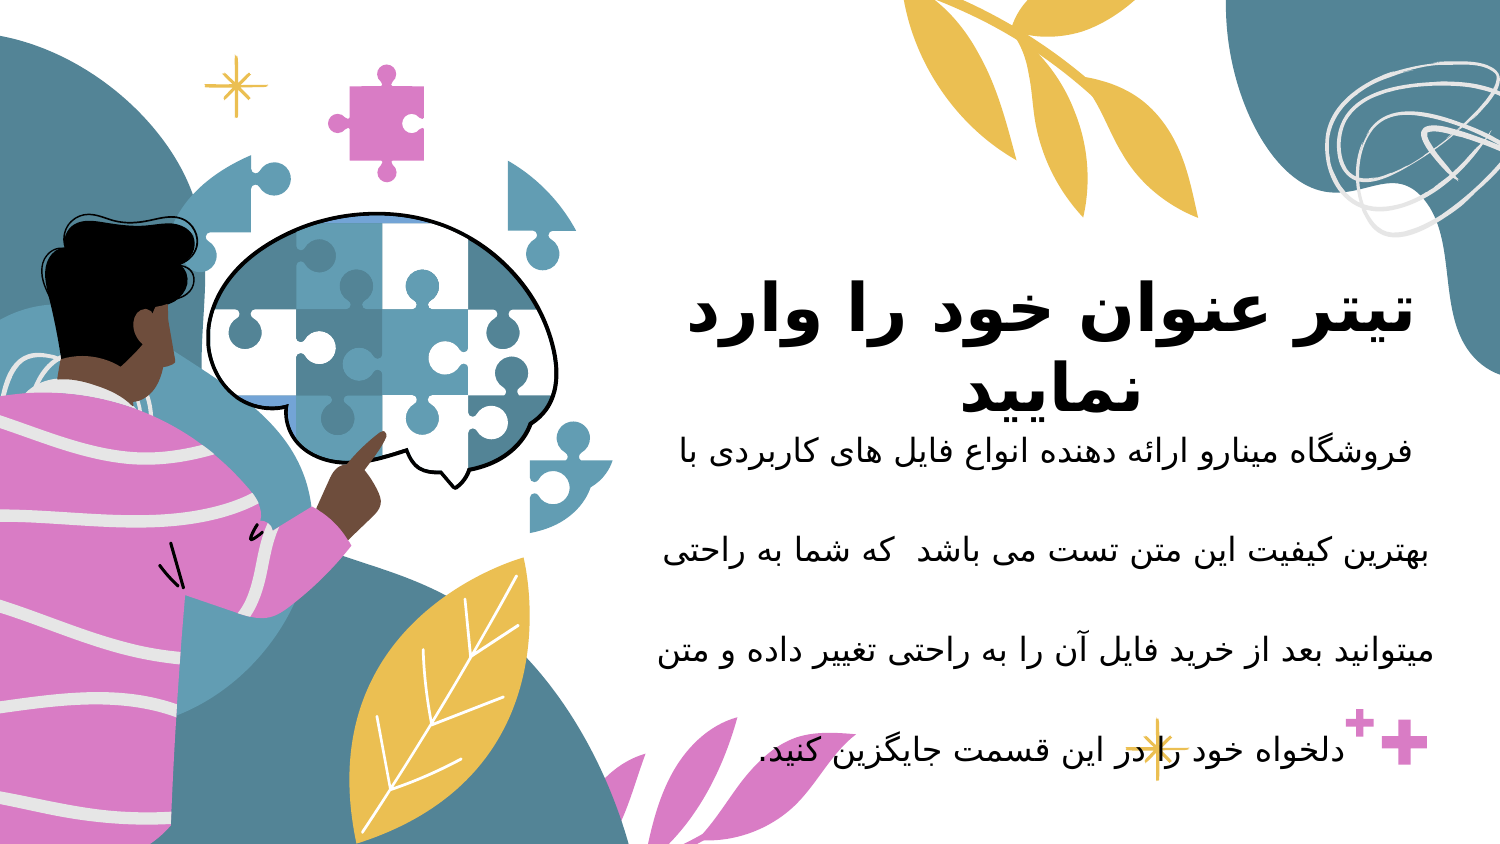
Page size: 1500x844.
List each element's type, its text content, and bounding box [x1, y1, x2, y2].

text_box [0, 64, 613, 844]
text_box تیتر عنوان خود را وارد نمایید [647, 257, 1457, 433]
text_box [1345, 708, 1428, 765]
text_box فروشگاه مینارو ارائه دهنده انواع فایل های کاربردی با بهترین کیفیت این متن تست می باشد که شما به راحتی میتوانید بعد از خرید فایل آن را به راحتی تغییر داده و متن دلخواه خود را در این قسمت جایگزین کنید. [636, 361, 1457, 776]
